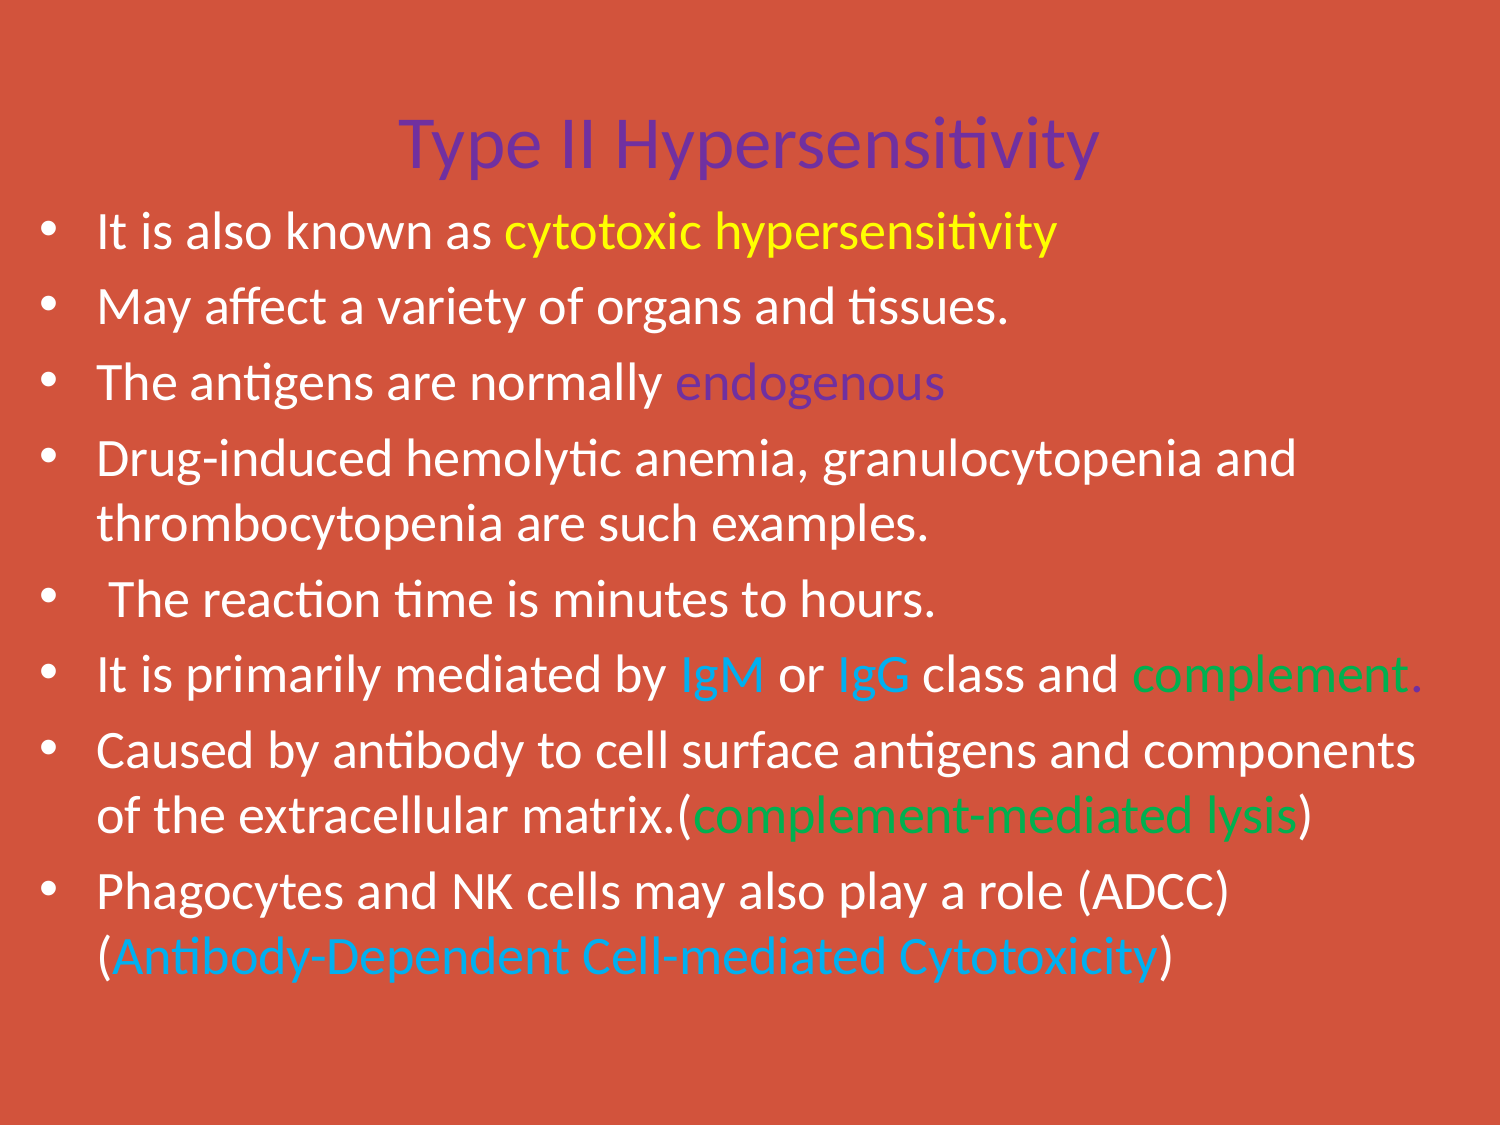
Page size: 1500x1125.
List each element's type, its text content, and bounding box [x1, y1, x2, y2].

title Type II Hypersensitivity [75, 45, 1425, 233]
list It is also known as cytotoxic hypersensitivity May affect a variety of organs and tissues. The antigens are normally endogenous Drug-induced hemolytic anemia, granulocytopenia and thrombocytopenia are such examples. The reaction time is minutes to hours. It is primarily mediated by IgM or IgG class and complement. Caused by antibody to cell surface antigens and components of the extracellular matrix.(complement-mediated lysis) Phagocytes and NK cells may also play a role (ADCC)(Antibody-Dependent Cell-mediated Cytotoxicity) [24, 187, 1450, 1038]
